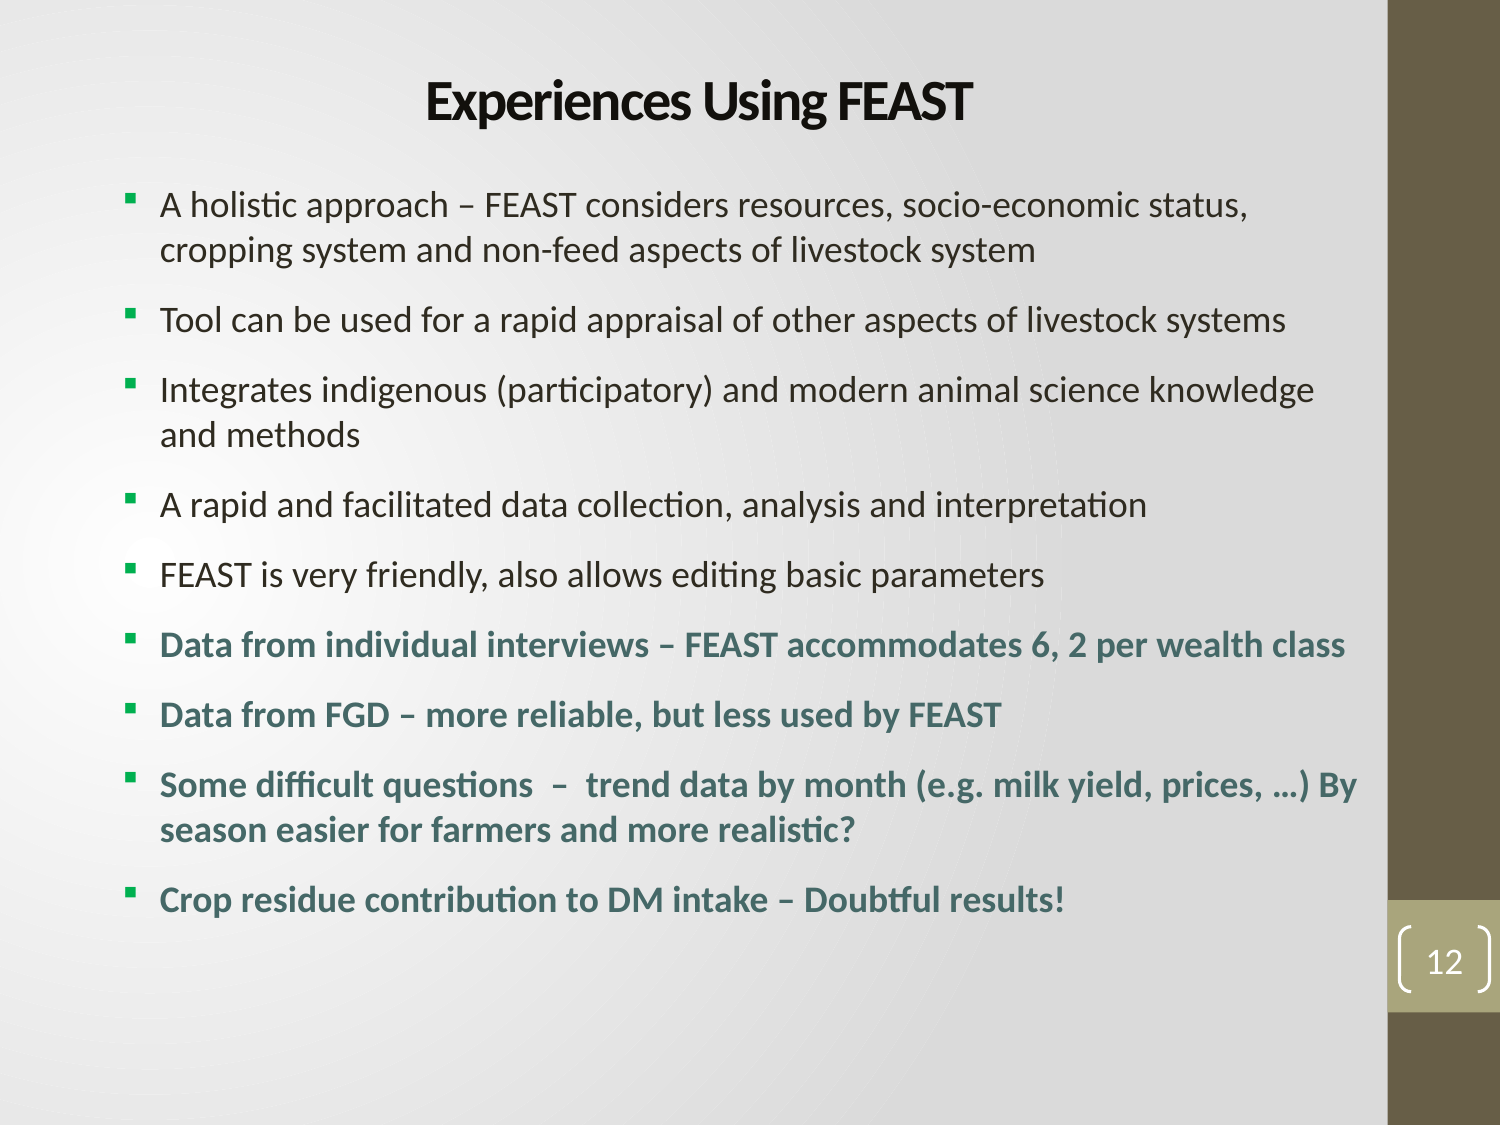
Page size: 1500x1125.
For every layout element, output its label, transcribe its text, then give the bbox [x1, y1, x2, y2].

title Experiences Using FEAST [75, 45, 1325, 149]
slide_number 12 [1397, 925, 1492, 994]
list A holistic approach – FEAST considers resources, socio-economic status, cropping system and non-feed aspects of livestock system Tool can be used for a rapid appraisal of other aspects of livestock systems Integrates indigenous (participatory) and modern animal science knowledge and methods A rapid and facilitated data collection, analysis and interpretation FEAST is very friendly, also allows editing basic parameters Data from individual interviews – FEAST accommodates 6, 2 per wealth class Data from FGD – more reliable, but less used by FEAST Some difficult questions – trend data by month (e.g. milk yield, prices, …) By season easier for farmers and more realistic? Crop residue contribution to DM intake – Doubtful results! [88, 172, 1388, 961]
